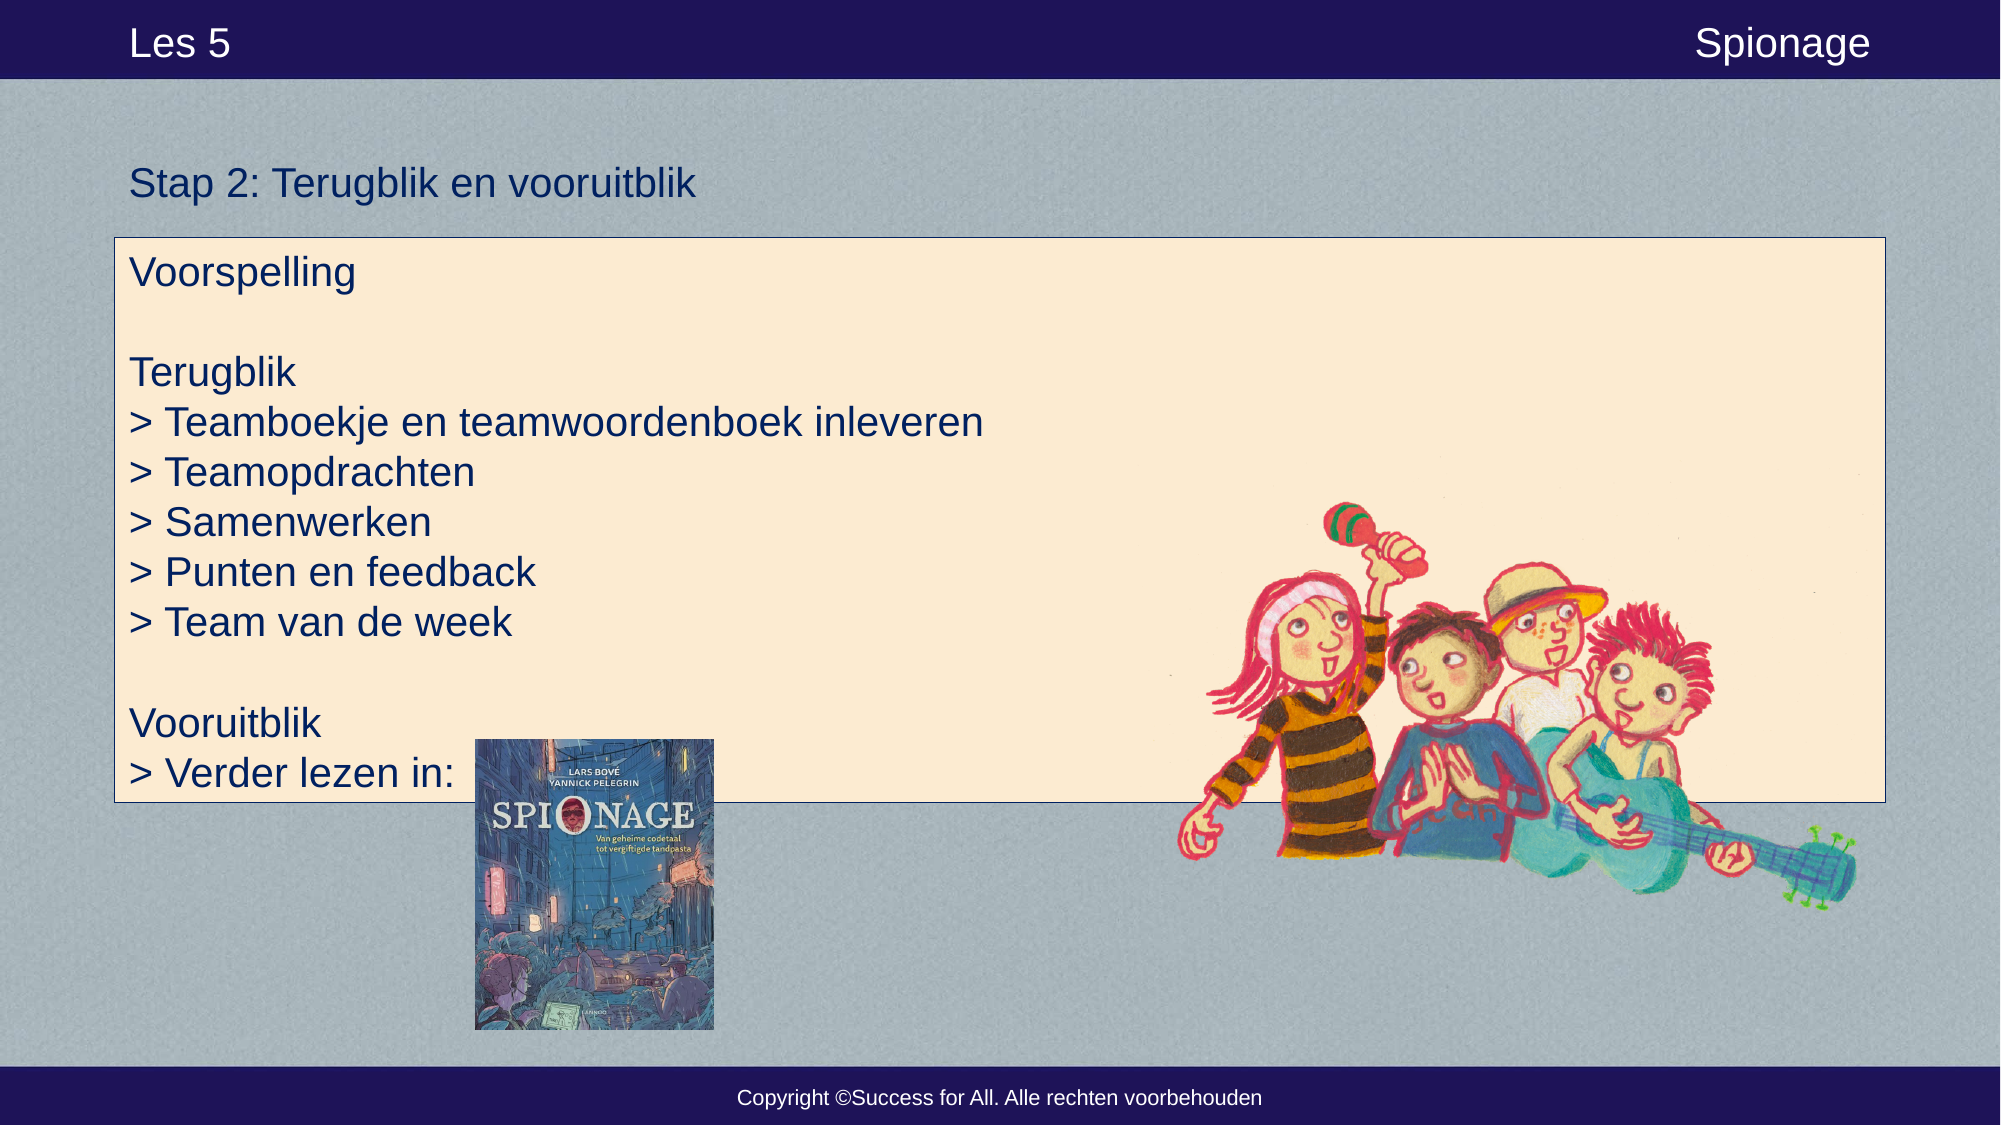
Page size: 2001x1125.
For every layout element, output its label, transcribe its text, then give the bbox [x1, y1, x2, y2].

text_box Voorspelling Terugblik > Teamboekje en teamwoordenboek inleveren > Teamopdrachten > Samenwerken > Punten en feedback > Team van de week Vooruitblik > Verder lezen in: [114, 237, 1886, 803]
text_box Stap 2: Terugblik en vooruitblik [113, 148, 1635, 214]
text_box Copyright ©Success for All. Alle rechten voorbehouden [0, 1076, 2000, 1125]
picture [0, 0, 2001, 1125]
text_box Les 5 [114, 8, 354, 73]
text_box Spionage [999, 8, 1886, 73]
